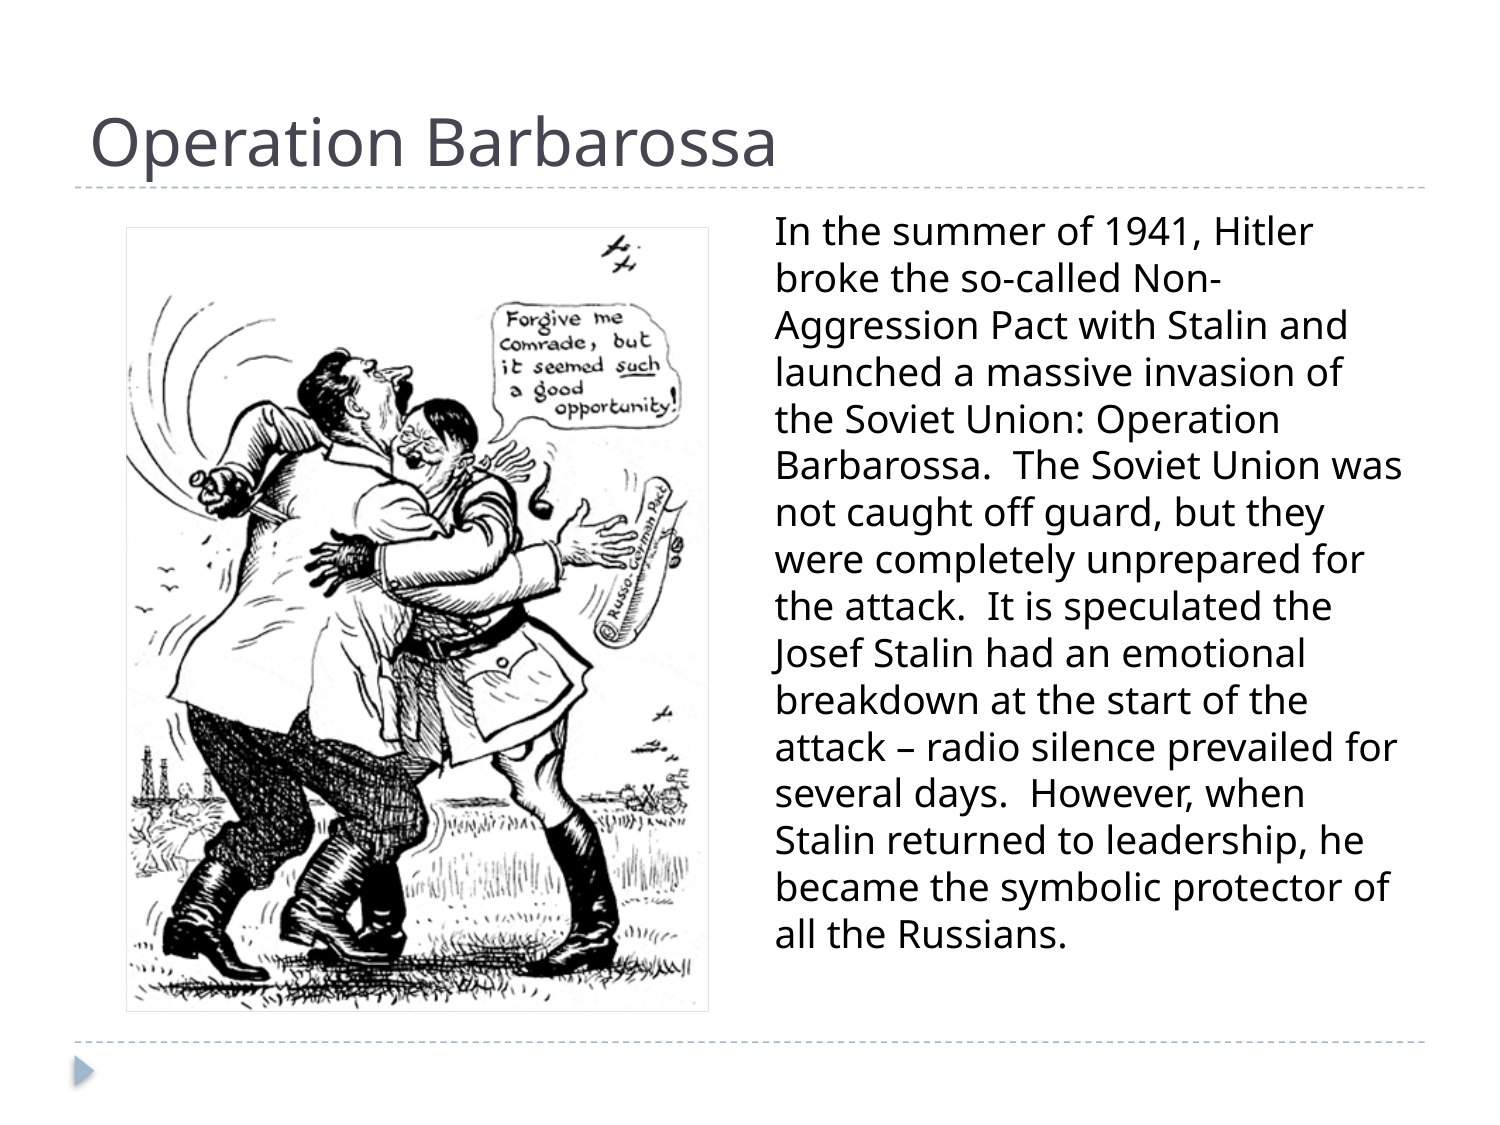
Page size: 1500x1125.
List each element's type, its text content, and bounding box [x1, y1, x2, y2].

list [124, 226, 710, 1013]
list In the summer of 1941, Hitler broke the so-called Non-Aggression Pact with Stalin and launched a massive invasion of the Soviet Union: Operation Barbarossa. The Soviet Union was not caught off guard, but they were completely unprepared for the attack. It is speculated the Josef Stalin had an emotional breakdown at the start of the attack – radio silence prevailed for several days. However, when Stalin returned to leadership, he became the symbolic protector of all the Russians. [759, 199, 1423, 1010]
title Operation Barbarossa [75, 37, 1425, 188]
